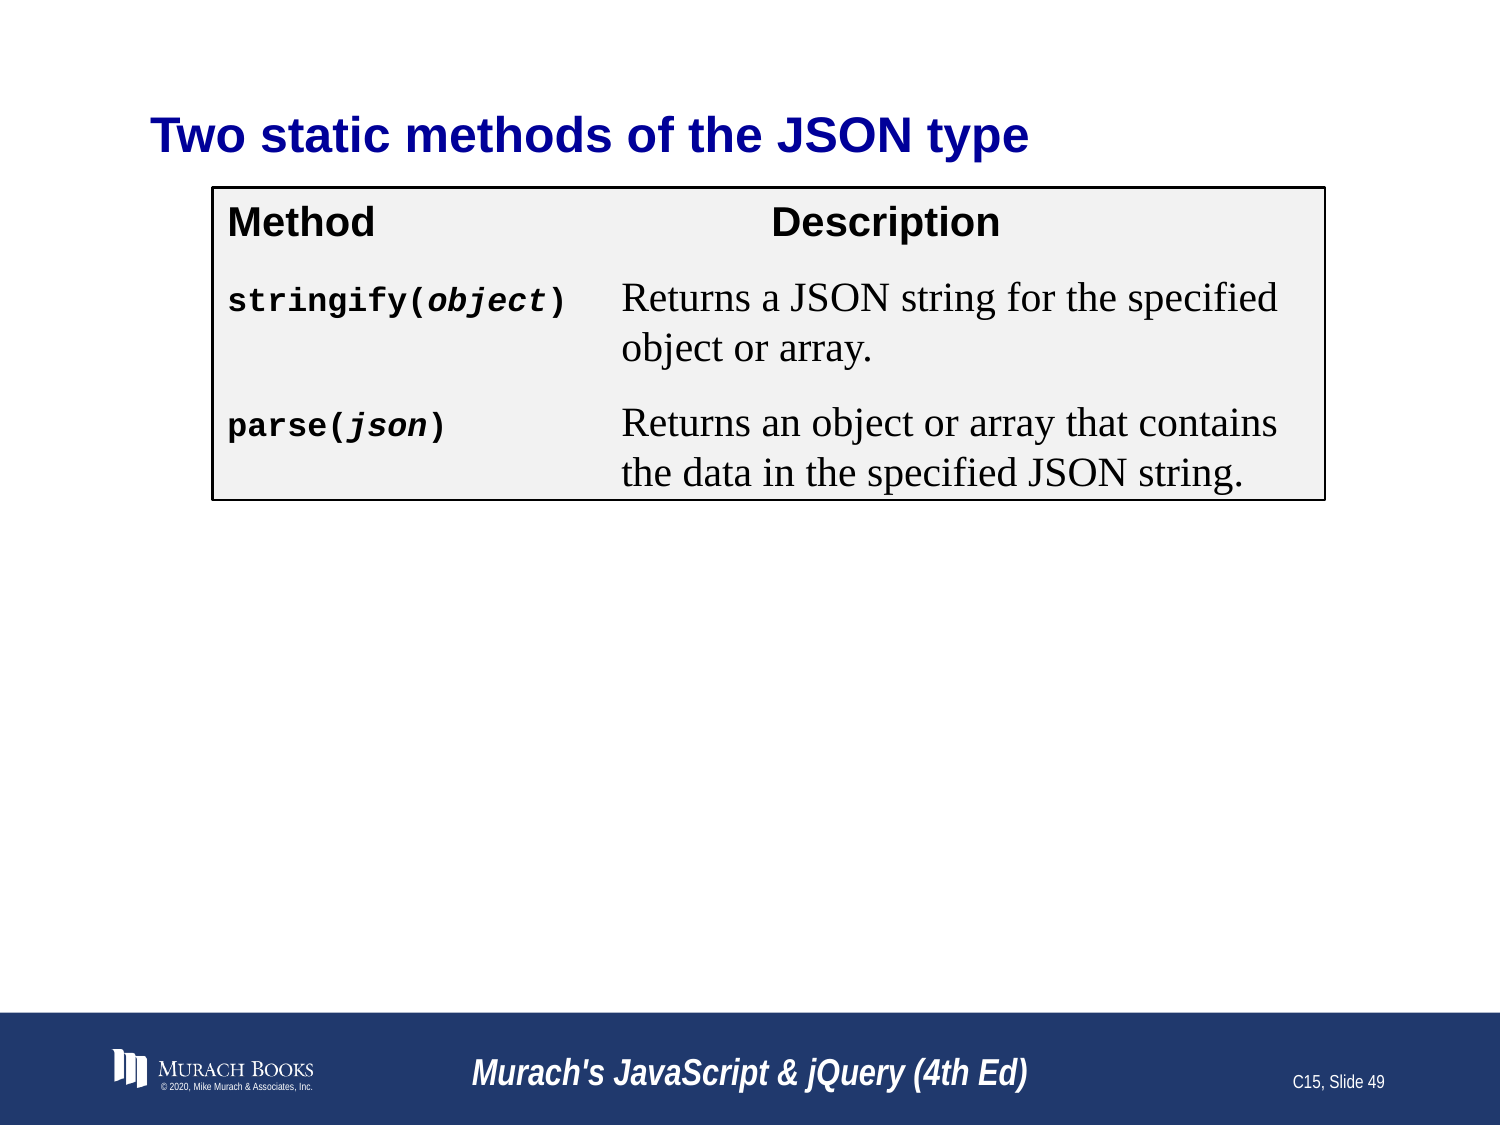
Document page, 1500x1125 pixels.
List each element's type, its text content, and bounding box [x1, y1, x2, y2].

footer © 2020, Mike Murach & Associates, Inc. [12, 1025, 463, 1100]
title Two static methods of the JSON type [150, 102, 1350, 164]
slide_number C15, Slide 49 [1087, 1025, 1400, 1100]
slide_number Murach's JavaScript & jQuery (4th Ed) [463, 1025, 1050, 1100]
list Method Description stringify(object) Returns a JSON string for the specified object or array. parse(json) Returns an object or array that contains the data in the specified JSON string. [210, 185, 1328, 503]
